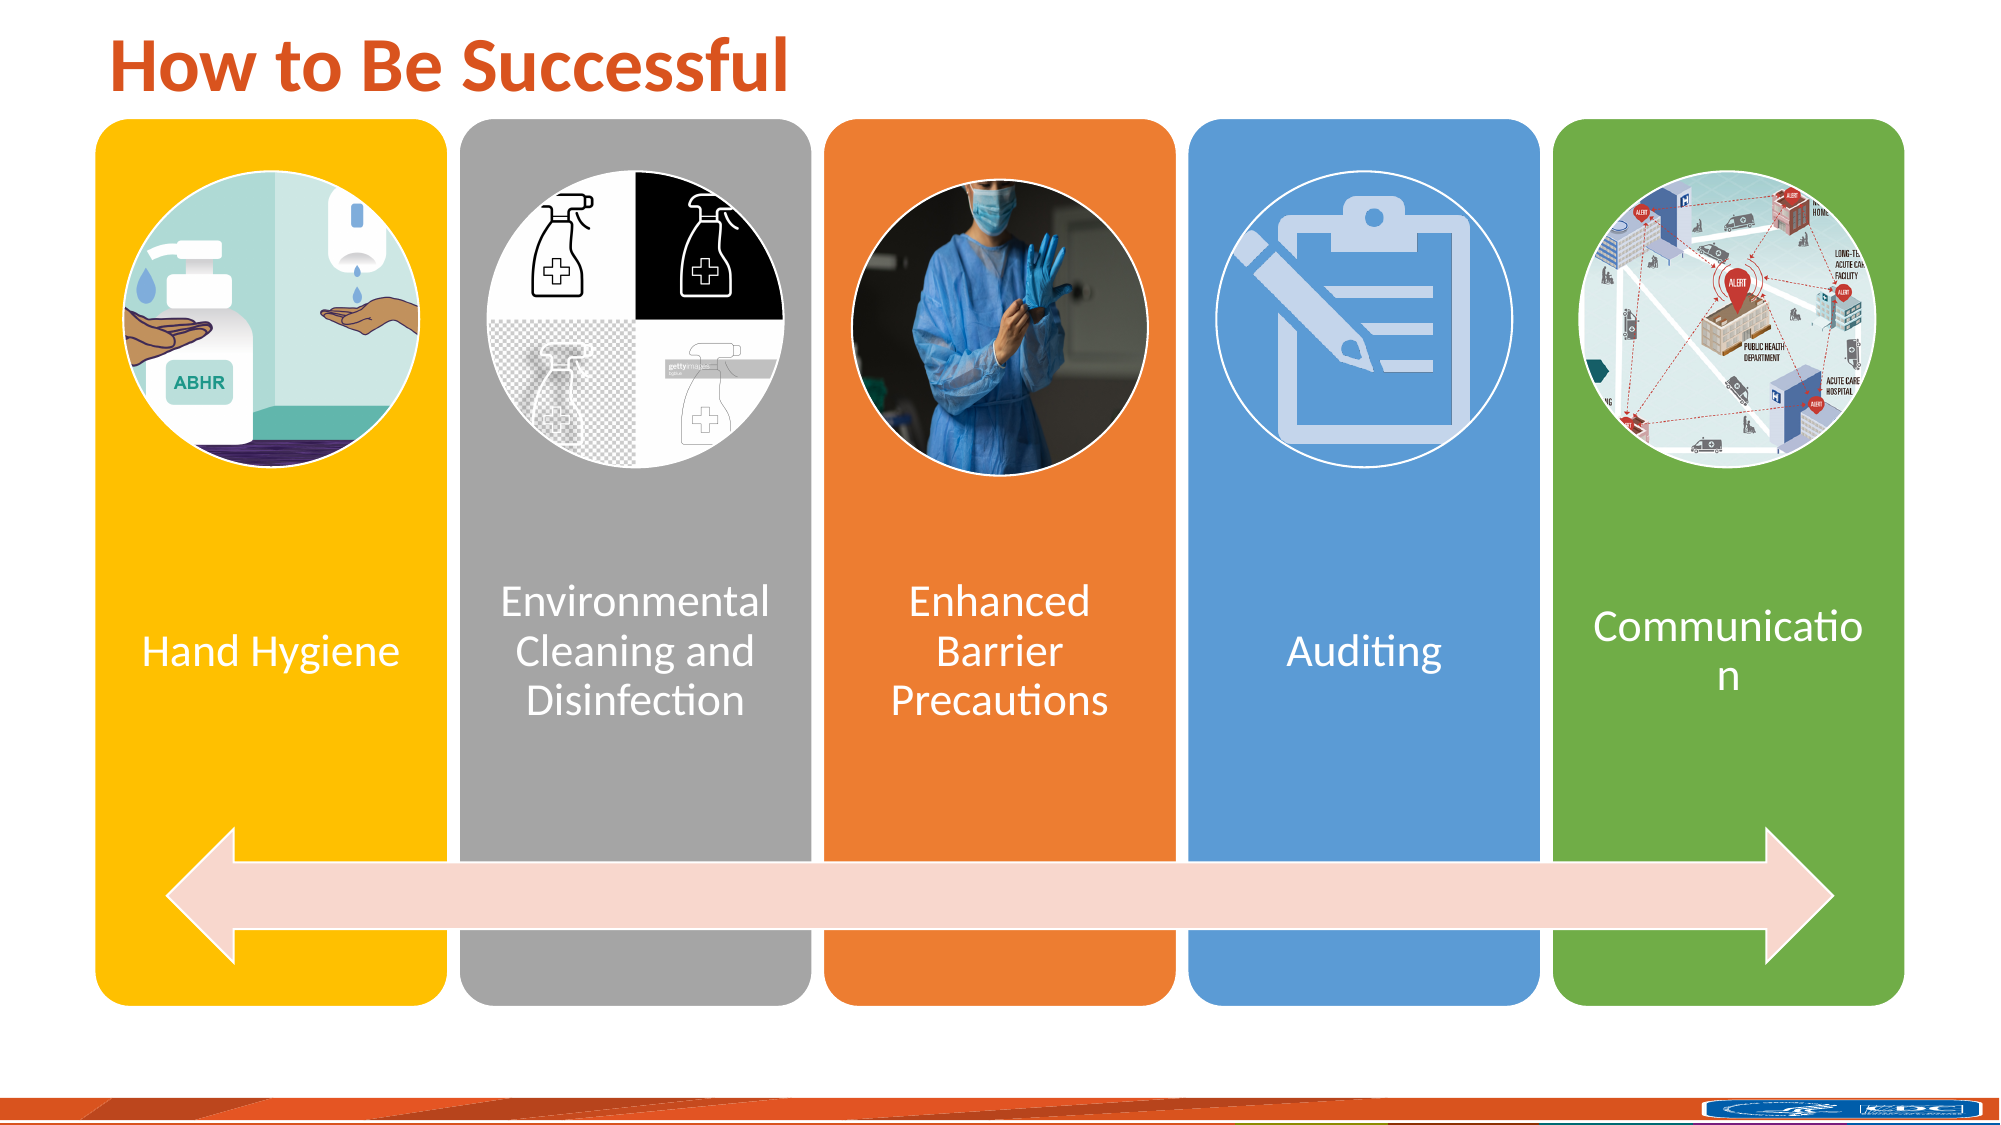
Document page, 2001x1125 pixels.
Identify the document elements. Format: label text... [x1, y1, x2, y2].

title How to Be Successful [94, 0, 1906, 115]
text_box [94, 117, 1906, 1007]
